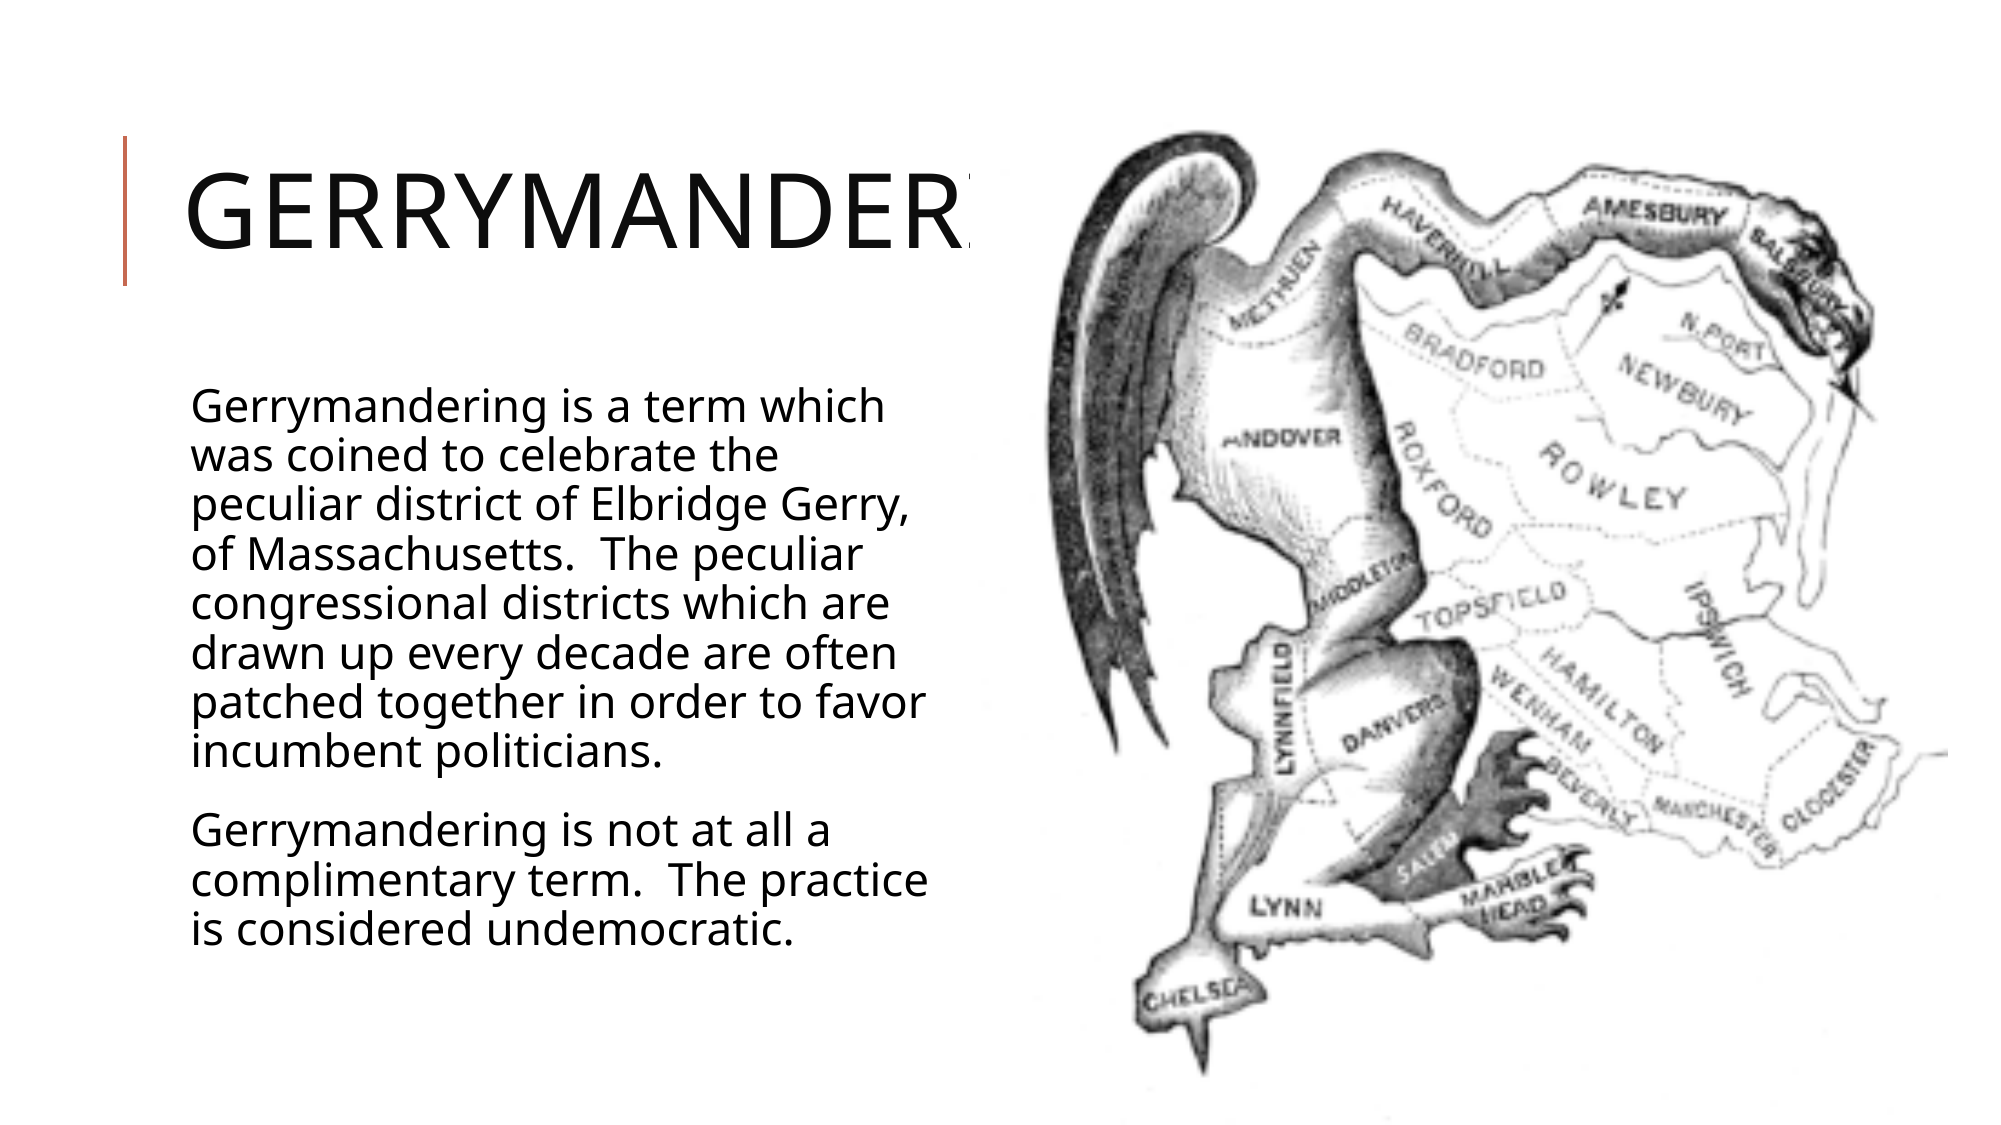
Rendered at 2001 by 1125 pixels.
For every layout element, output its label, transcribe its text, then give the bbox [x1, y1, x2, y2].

list Gerrymandering is a term which was coined to celebrate the peculiar district of Elbridge Gerry, of Massachusetts. The peculiar congressional districts which are drawn up every decade are often patched together in order to favor incumbent politicians. Gerrymandering is not at all a complimentary term. The practice is considered undemocratic. [168, 375, 948, 1035]
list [970, 103, 1949, 1125]
title Gerrymandering [168, 96, 1763, 342]
